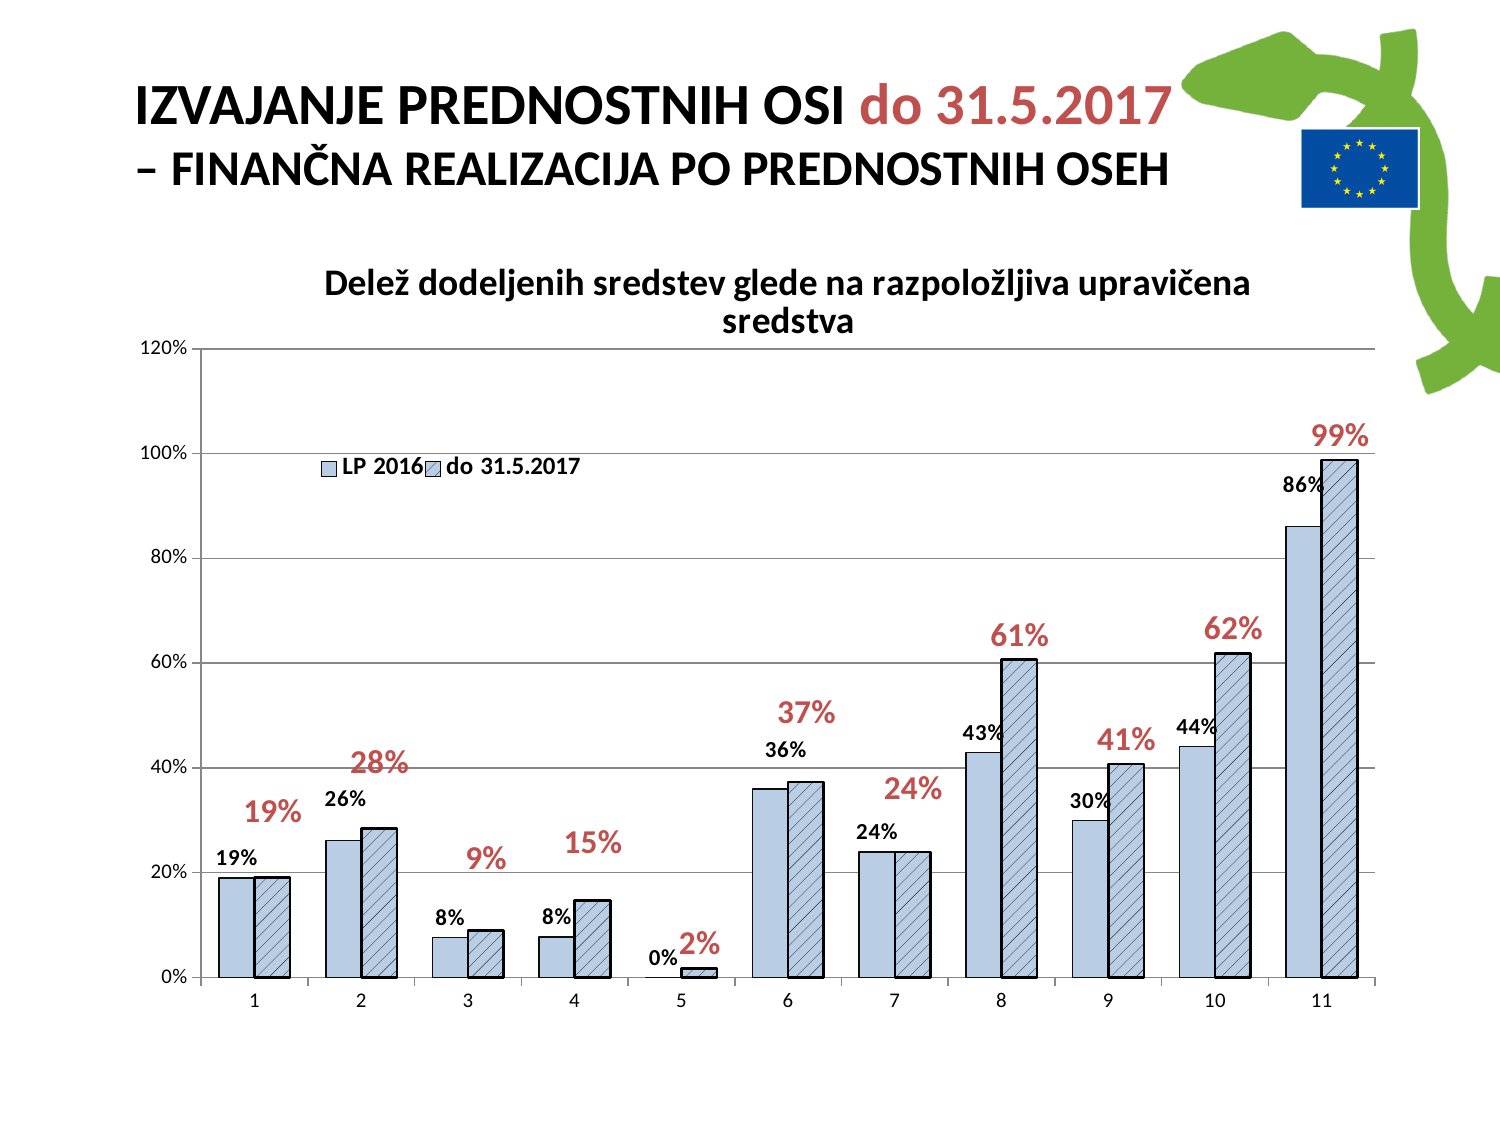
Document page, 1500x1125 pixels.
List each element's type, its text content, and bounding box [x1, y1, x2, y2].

picture [1201, 75, 1500, 454]
chart [90, 228, 1434, 1053]
text_box [0, 1, 1500, 75]
text_box IZVAJANJE PREDNOSTNIH OSI do 31.5.2017 – FINANČNA REALIZACIJA PO PREDNOSTNIH OSEH [120, 75, 1228, 204]
